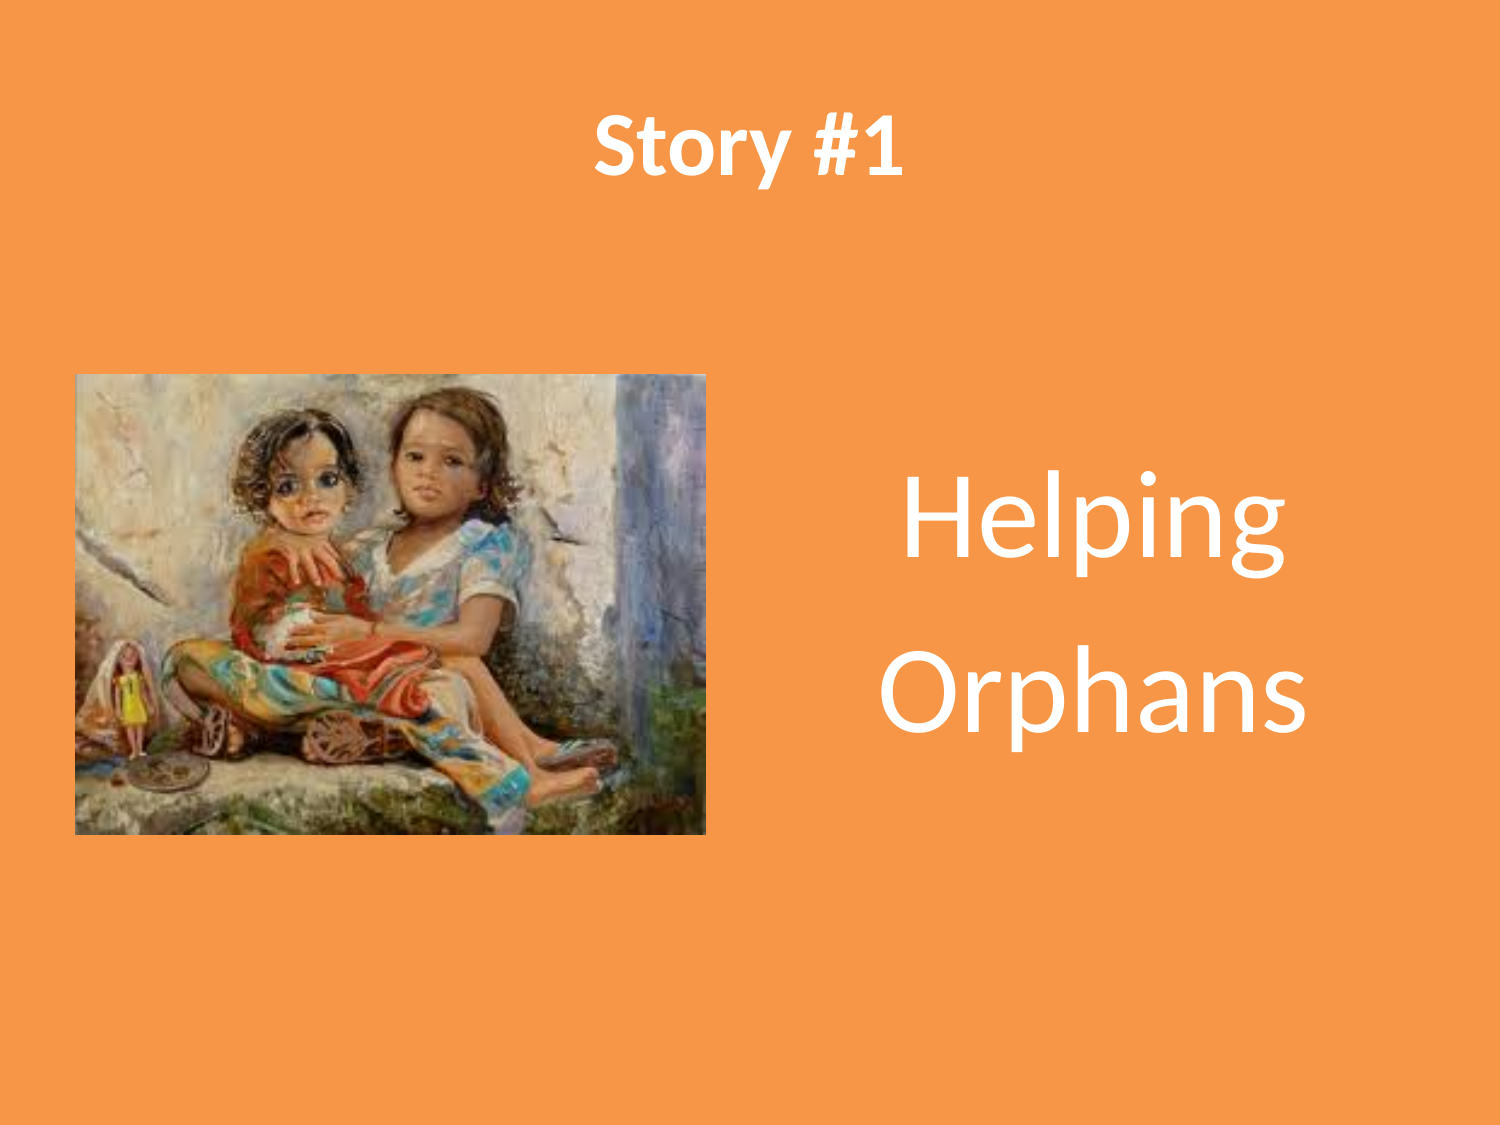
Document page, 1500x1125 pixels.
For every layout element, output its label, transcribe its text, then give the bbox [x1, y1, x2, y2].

list Helping Orphans [762, 425, 1425, 800]
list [74, 374, 707, 835]
title Story #1 [75, 45, 1425, 233]
